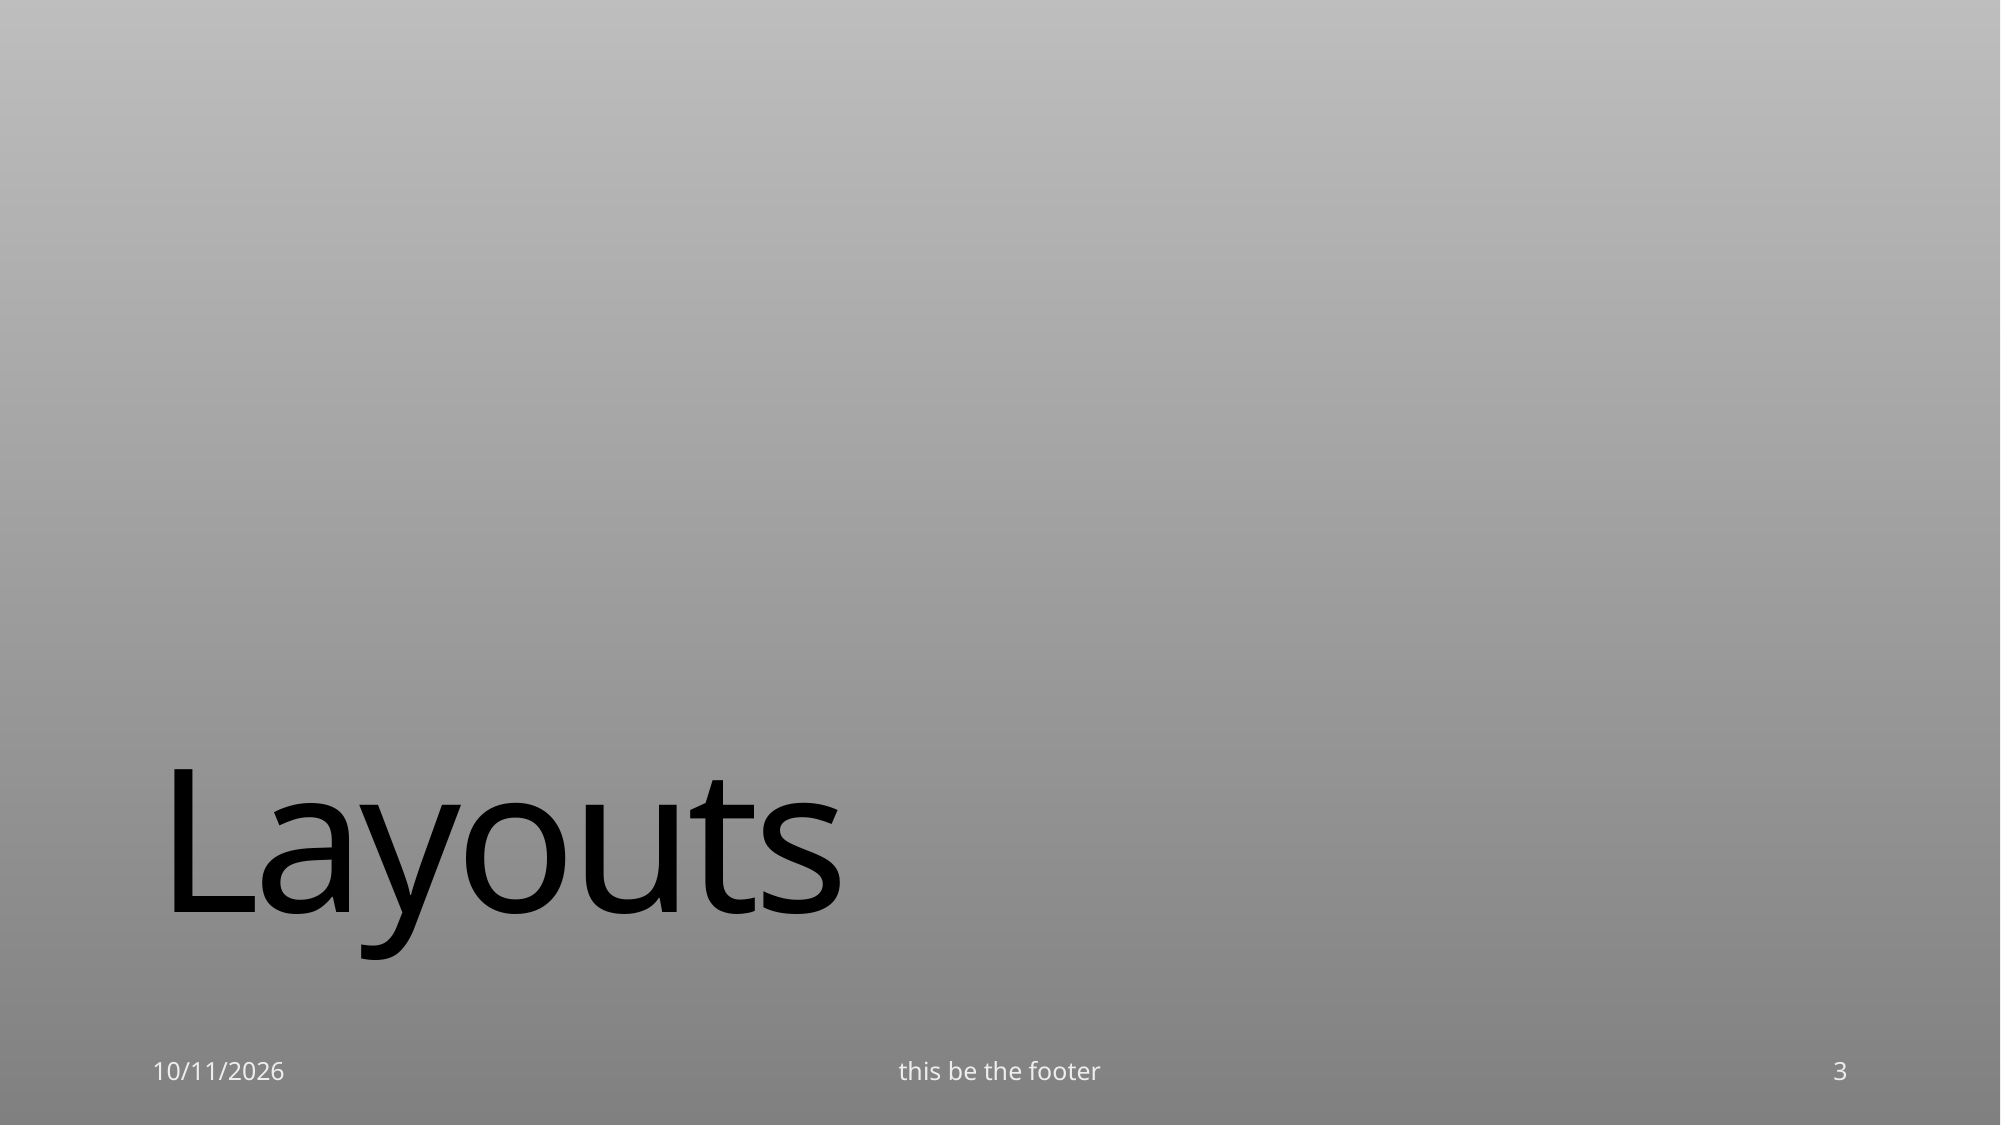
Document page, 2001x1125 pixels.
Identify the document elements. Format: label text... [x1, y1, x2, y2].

picture [0, 0, 2001, 1125]
footer this be the footer [662, 1042, 1338, 1103]
title Layouts [140, 732, 1641, 1002]
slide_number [137, 1042, 588, 1103]
slide_number ‹#› [1412, 1042, 1863, 1103]
